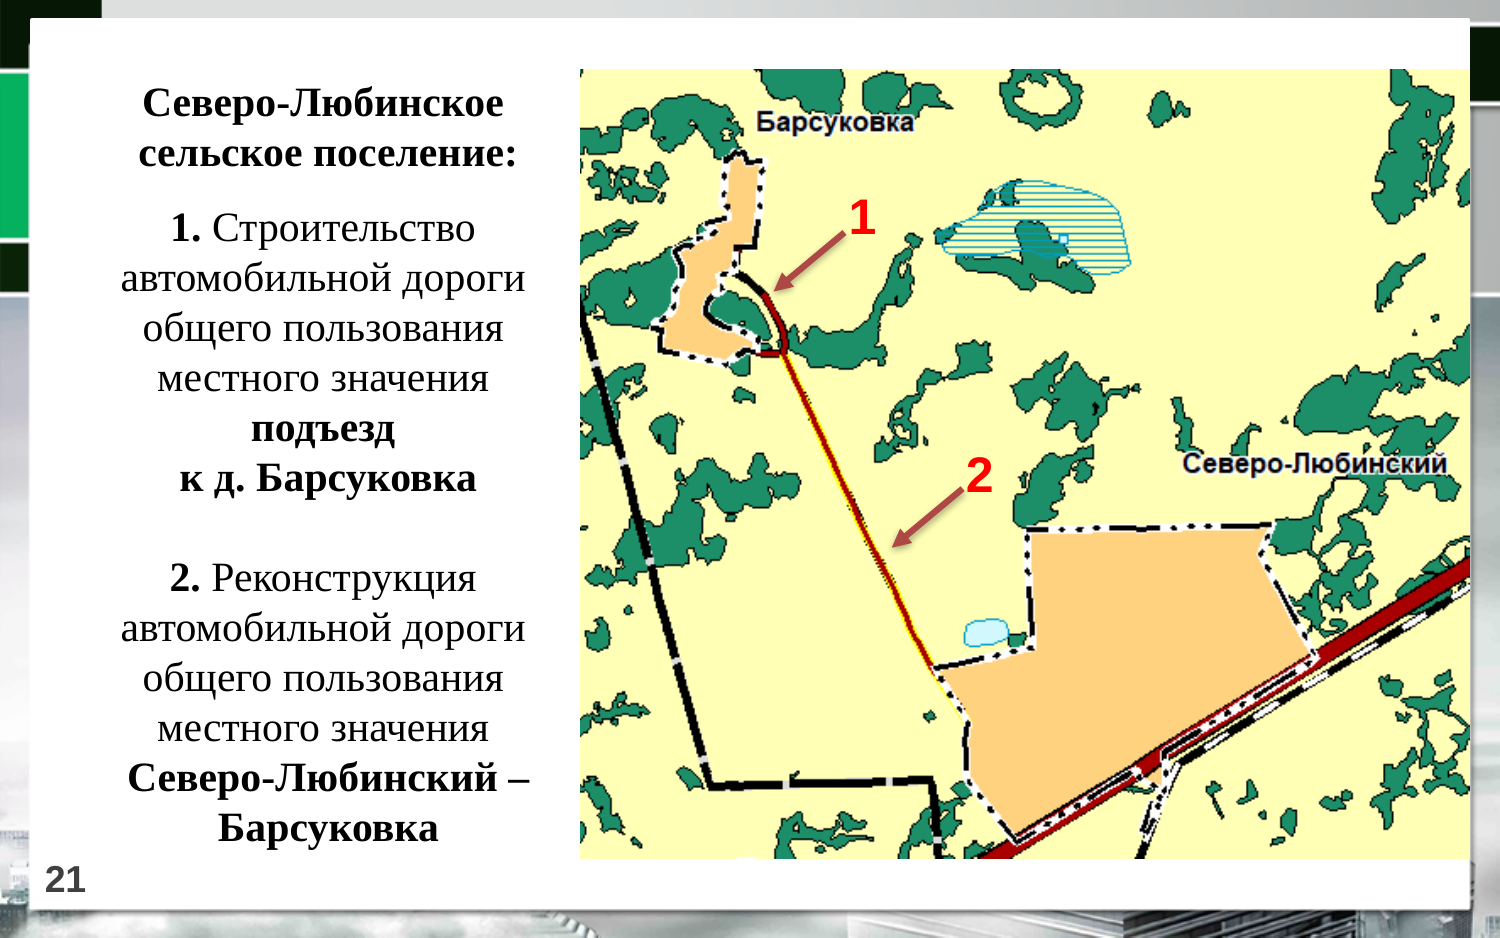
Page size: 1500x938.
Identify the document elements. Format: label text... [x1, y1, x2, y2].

text_box 21 [30, 858, 102, 908]
picture [0, 0, 1500, 938]
text_box [30, 18, 1470, 69]
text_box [773, 232, 845, 292]
text_box Северо-Любинское сельское поселение: 1. Строительство автомобильной дороги общего пользования местного значения подъезд к д. Барсуковка 2. Реконструкция автомобильной дороги общего пользования местного значения Северо-Любинский – Барсуковка [1, 67, 656, 858]
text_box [891, 488, 963, 548]
